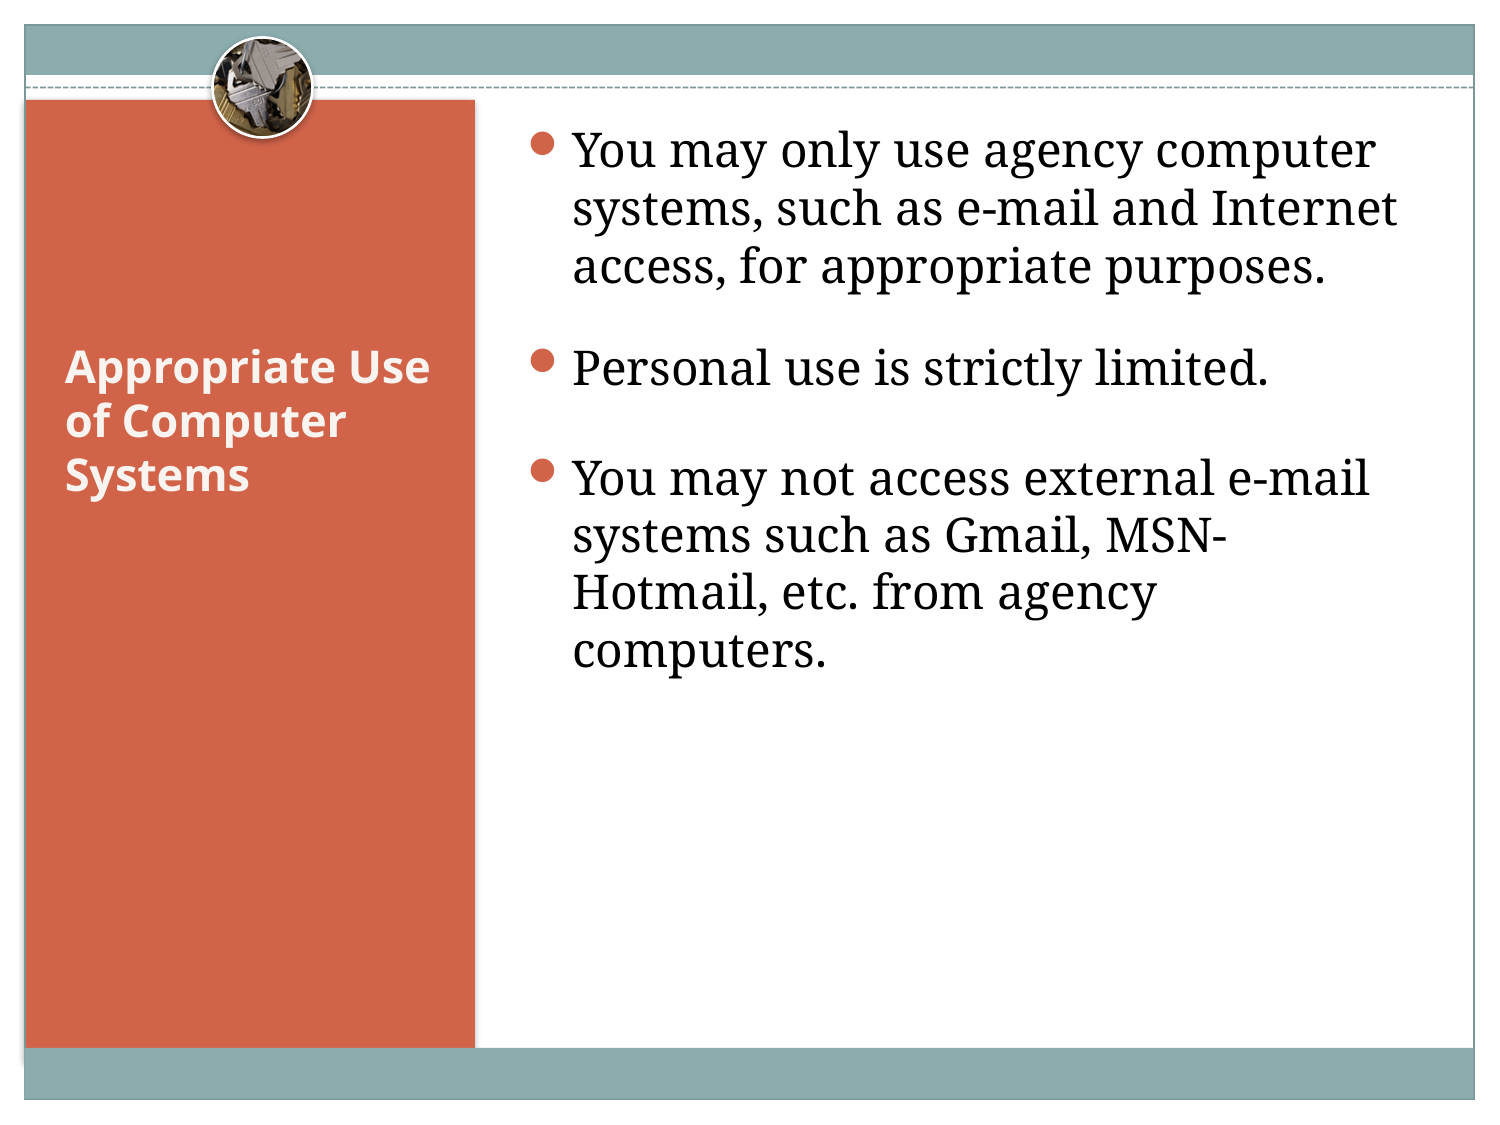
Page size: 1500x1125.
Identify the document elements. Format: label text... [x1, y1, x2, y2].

list You may only use agency computer systems, such as e-mail and Internet access, for appropriate purposes. Personal use is strictly limited. You may not access external e-mail systems such as Gmail, MSN-Hotmail, etc. from agency computers. [512, 112, 1438, 1000]
title Appropriate Use of Computer Systems [50, 299, 463, 550]
picture [214, 39, 311, 136]
